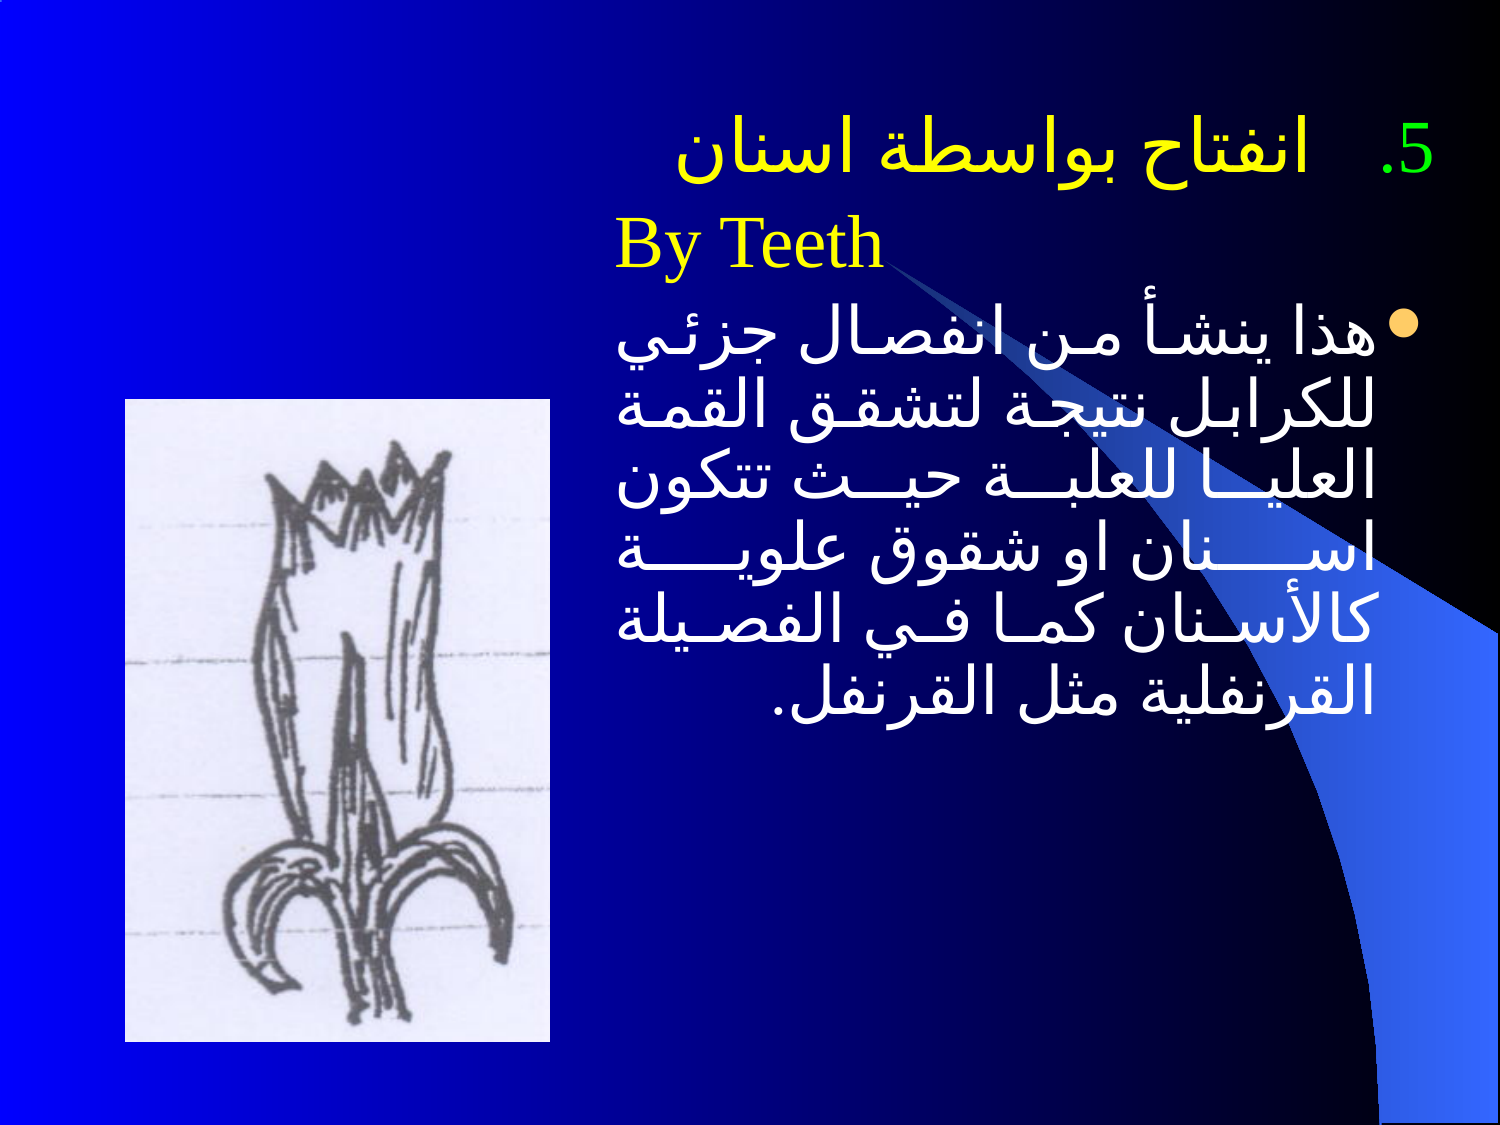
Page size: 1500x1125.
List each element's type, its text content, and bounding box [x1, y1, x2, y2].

picture [124, 399, 550, 1043]
text_box انفتاح بواسطة اسنان By Teeth هذا ينشأ من انفصال جزئي للكرابل نتيجة لتشقق القمة العليا للعلبة حيث تتكون اسنان او شقوق علوية كالأسنان كما في الفصيلة القرنفلية مثل القرنفل. [600, 99, 1450, 713]
